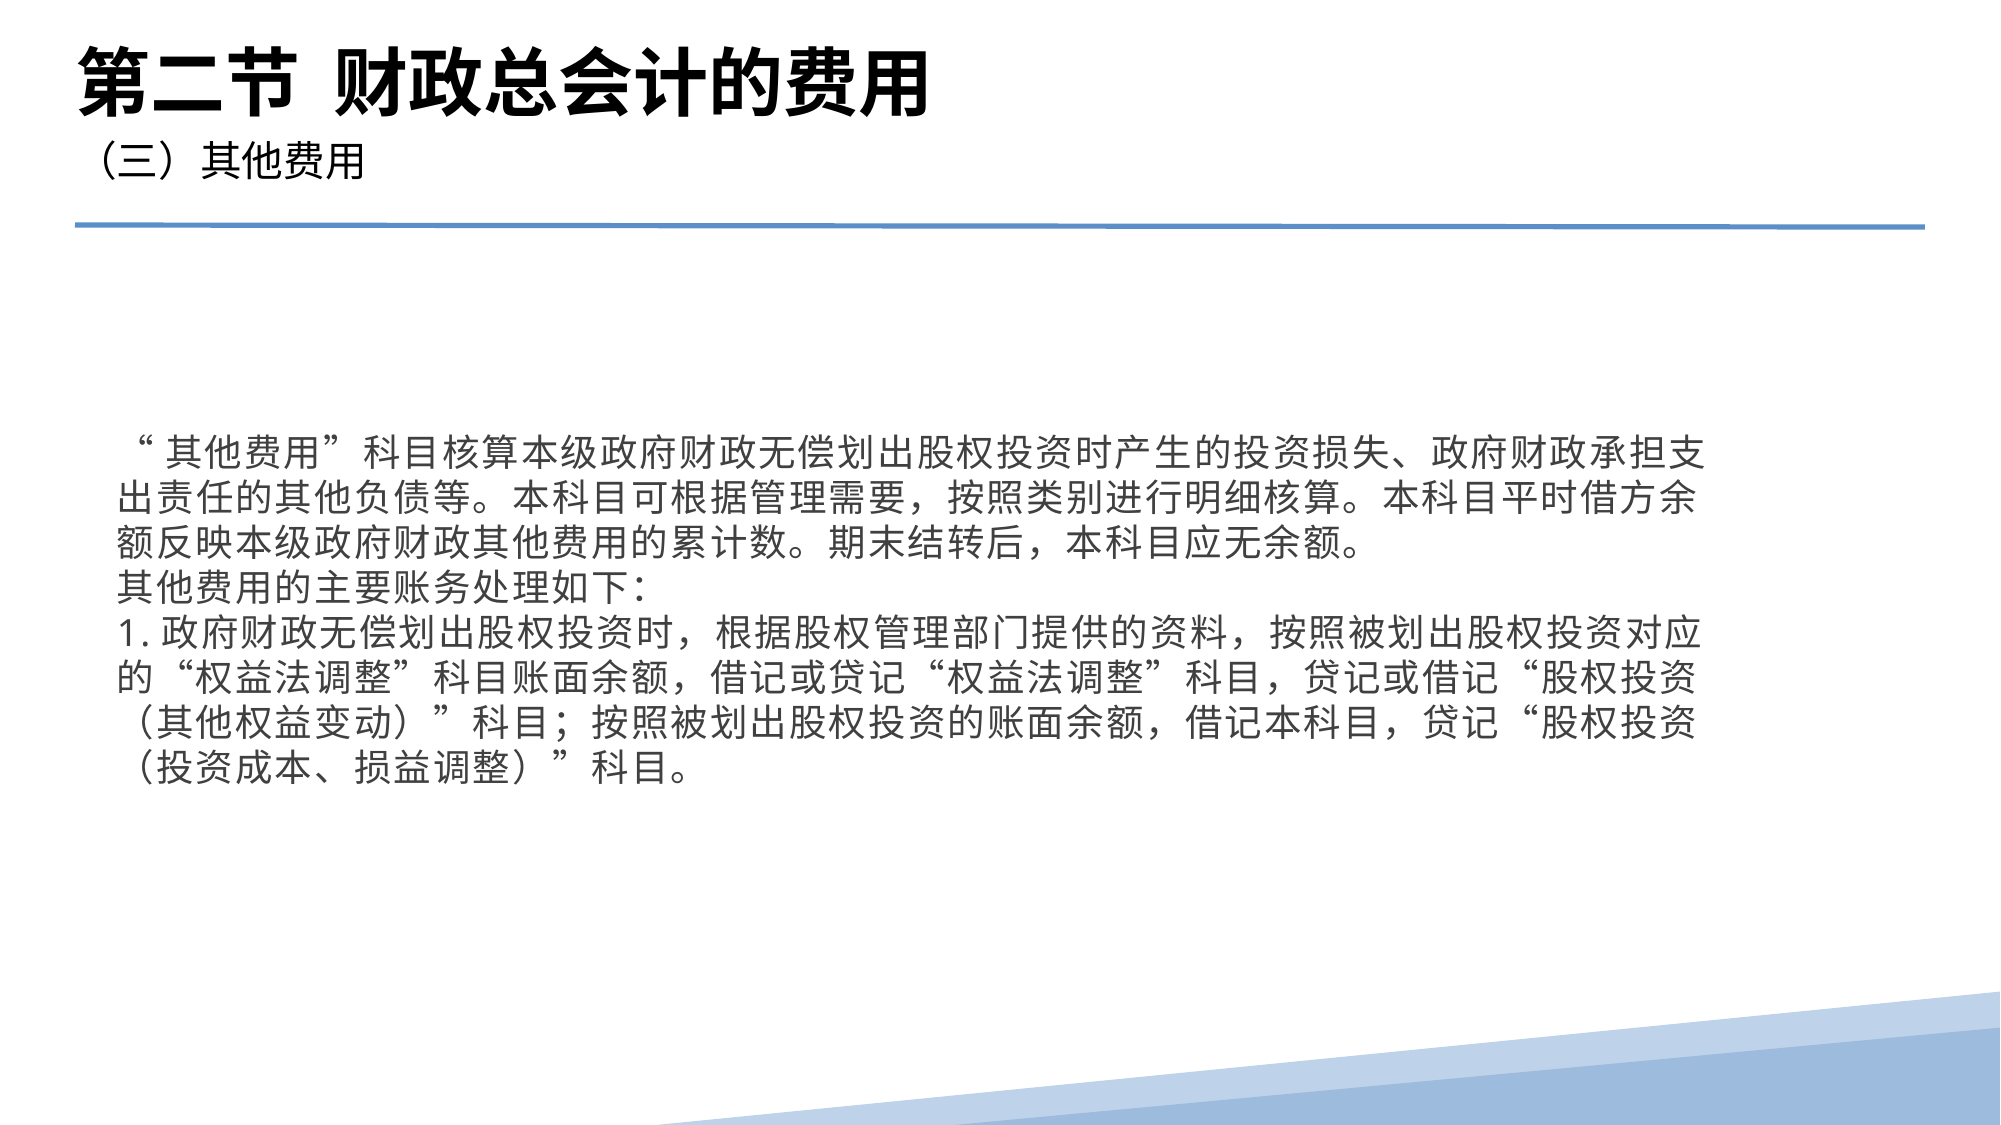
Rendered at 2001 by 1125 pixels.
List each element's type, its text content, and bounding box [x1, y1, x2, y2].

text_box （三）其他费用 [75, 124, 1925, 200]
text_box 第二节 财政总会计的费用 [75, 24, 1925, 124]
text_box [656, 991, 2000, 1125]
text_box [74, 224, 1925, 228]
text_box “其他费用”科目核算本级政府财政无偿划出股权投资时产生的投资损失、政府财政承担支出责任的其他负债等。本科目可根据管理需要，按照类别进行明细核算。本科目平时借方余额反映本级政府财政其他费用的累计数。期末结转后，本科目应无余额。 其他费用的主要账务处理如下： 1.政府财政无偿划出股权投资时，根据股权管理部门提供的资料，按照被划出股权投资对应的“权益法调整”科目账面余额，借记或贷记“权益法调整”科目，贷记或借记“股权投资（其他权益变动）”科目；按照被划出股权投资的账面余额，借记本科目，贷记“股权投资（投资成本、损益调整）”科目。 [106, 275, 1740, 1012]
